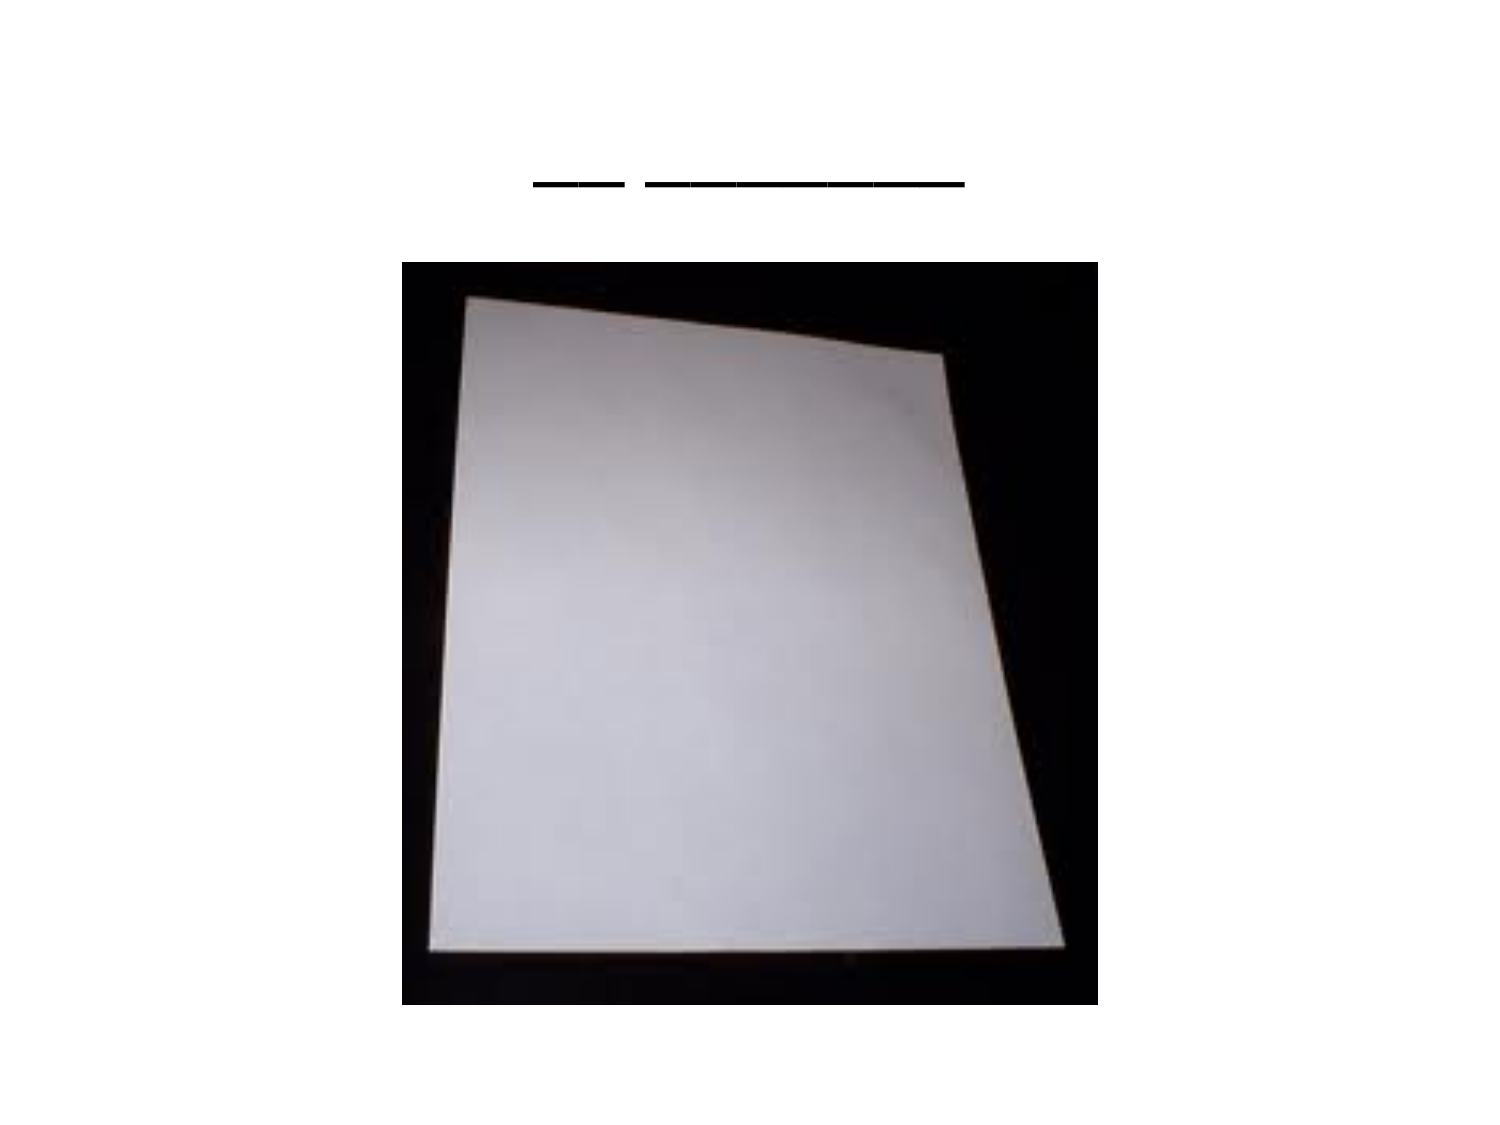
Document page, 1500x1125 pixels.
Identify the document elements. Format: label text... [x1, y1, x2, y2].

title __ _______ [75, 45, 1425, 233]
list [74, 262, 1426, 1006]
